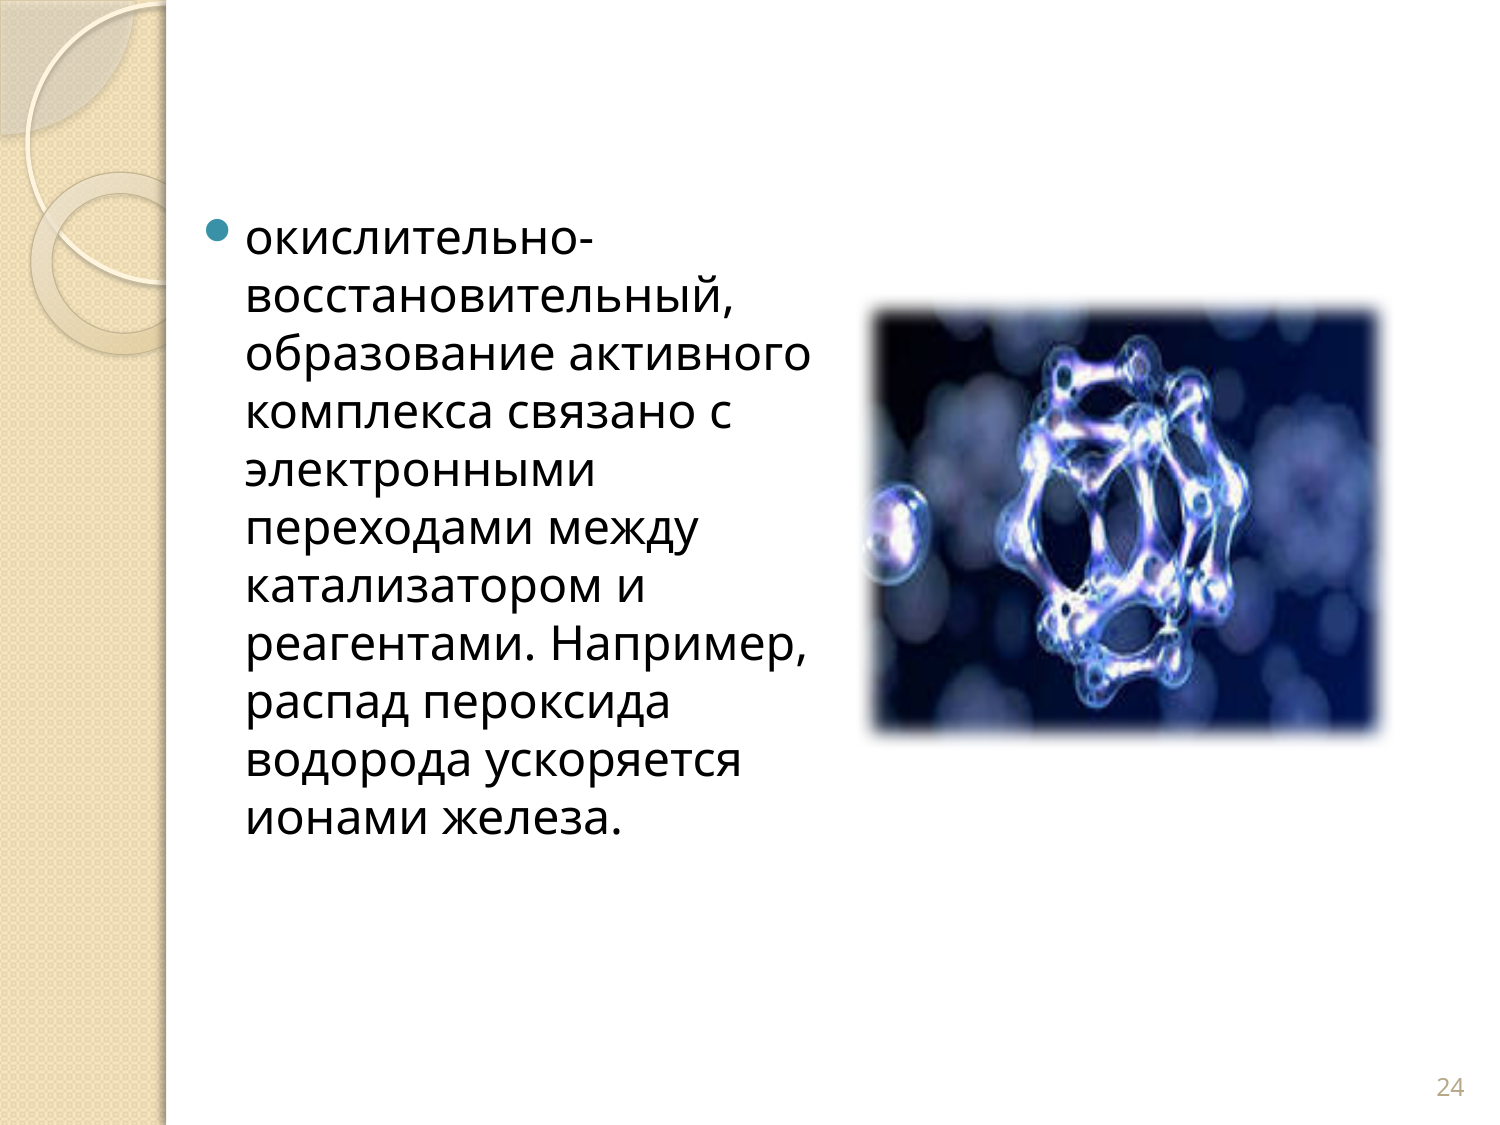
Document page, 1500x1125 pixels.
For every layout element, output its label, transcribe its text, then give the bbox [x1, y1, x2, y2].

list окислительно-восстановительный, образование активного комплекса связано с электронными переходами между катализатором и реагентами. Например, распад пероксида водорода ускоряется ионами железа. [175, 198, 836, 911]
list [855, 292, 1395, 750]
slide_number 24 [1413, 1034, 1488, 1113]
